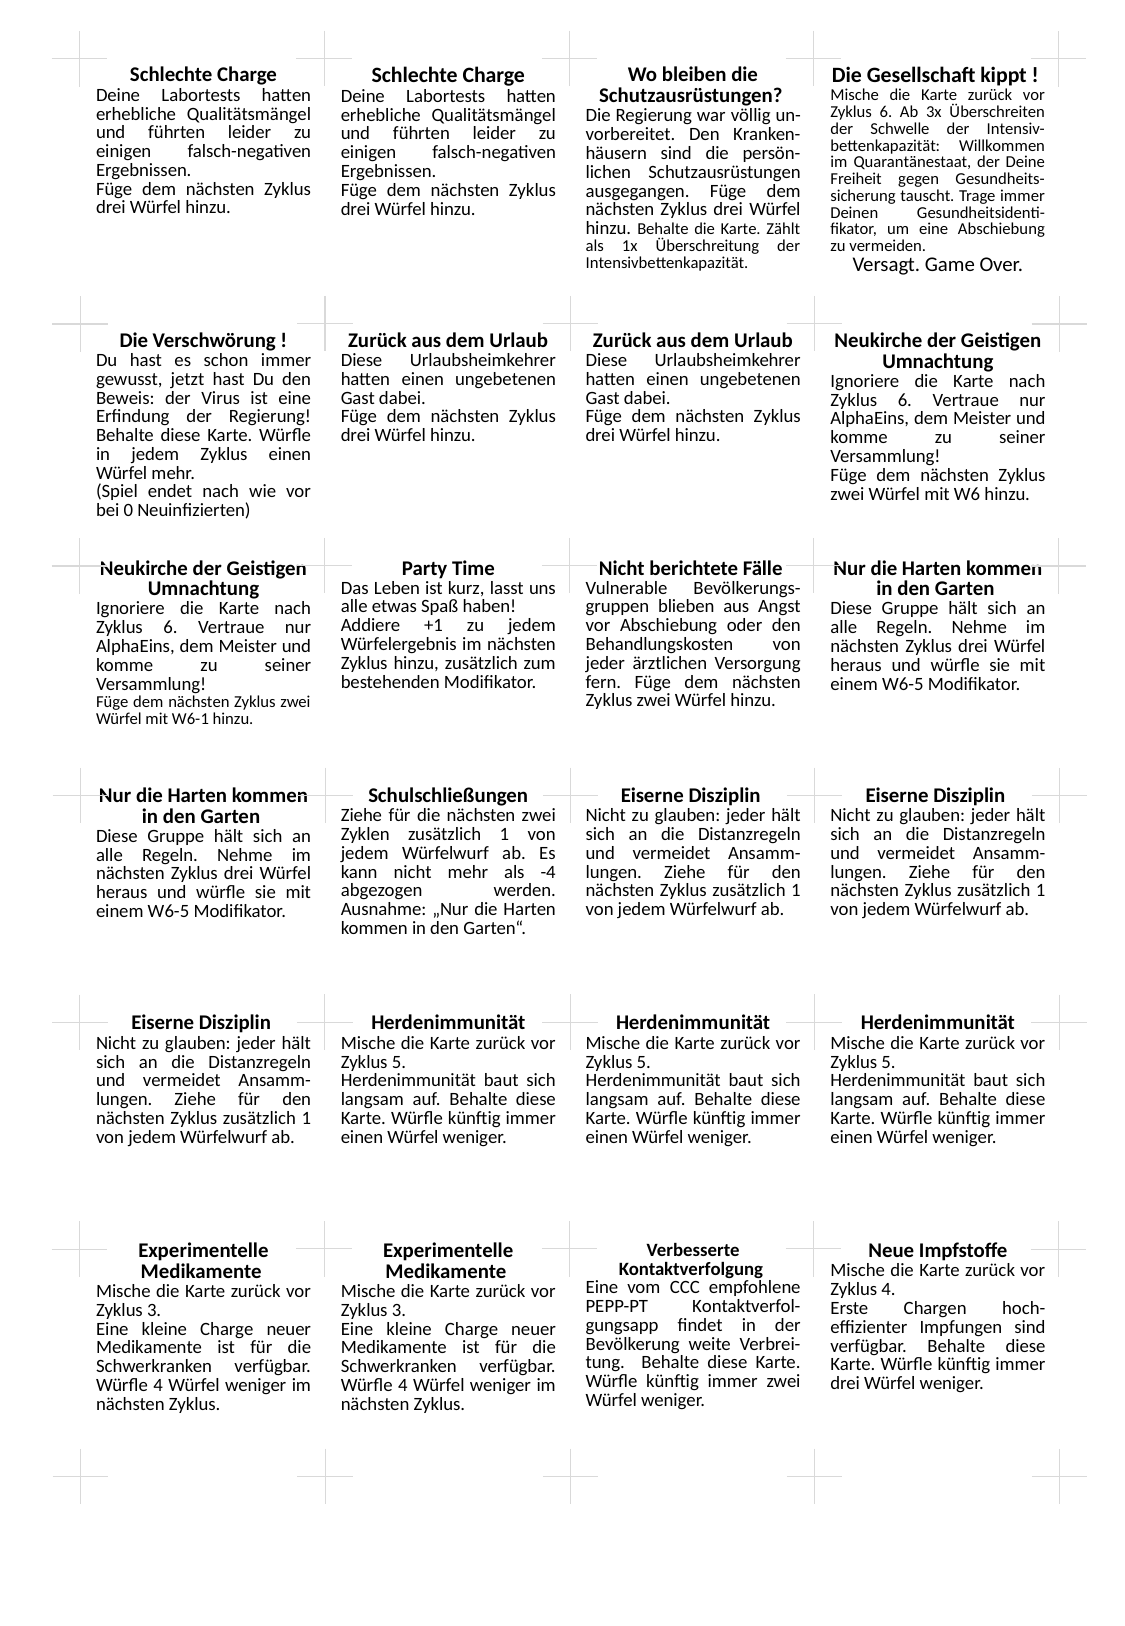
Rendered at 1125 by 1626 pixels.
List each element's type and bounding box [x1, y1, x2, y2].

text_box [51, 30, 1088, 1505]
